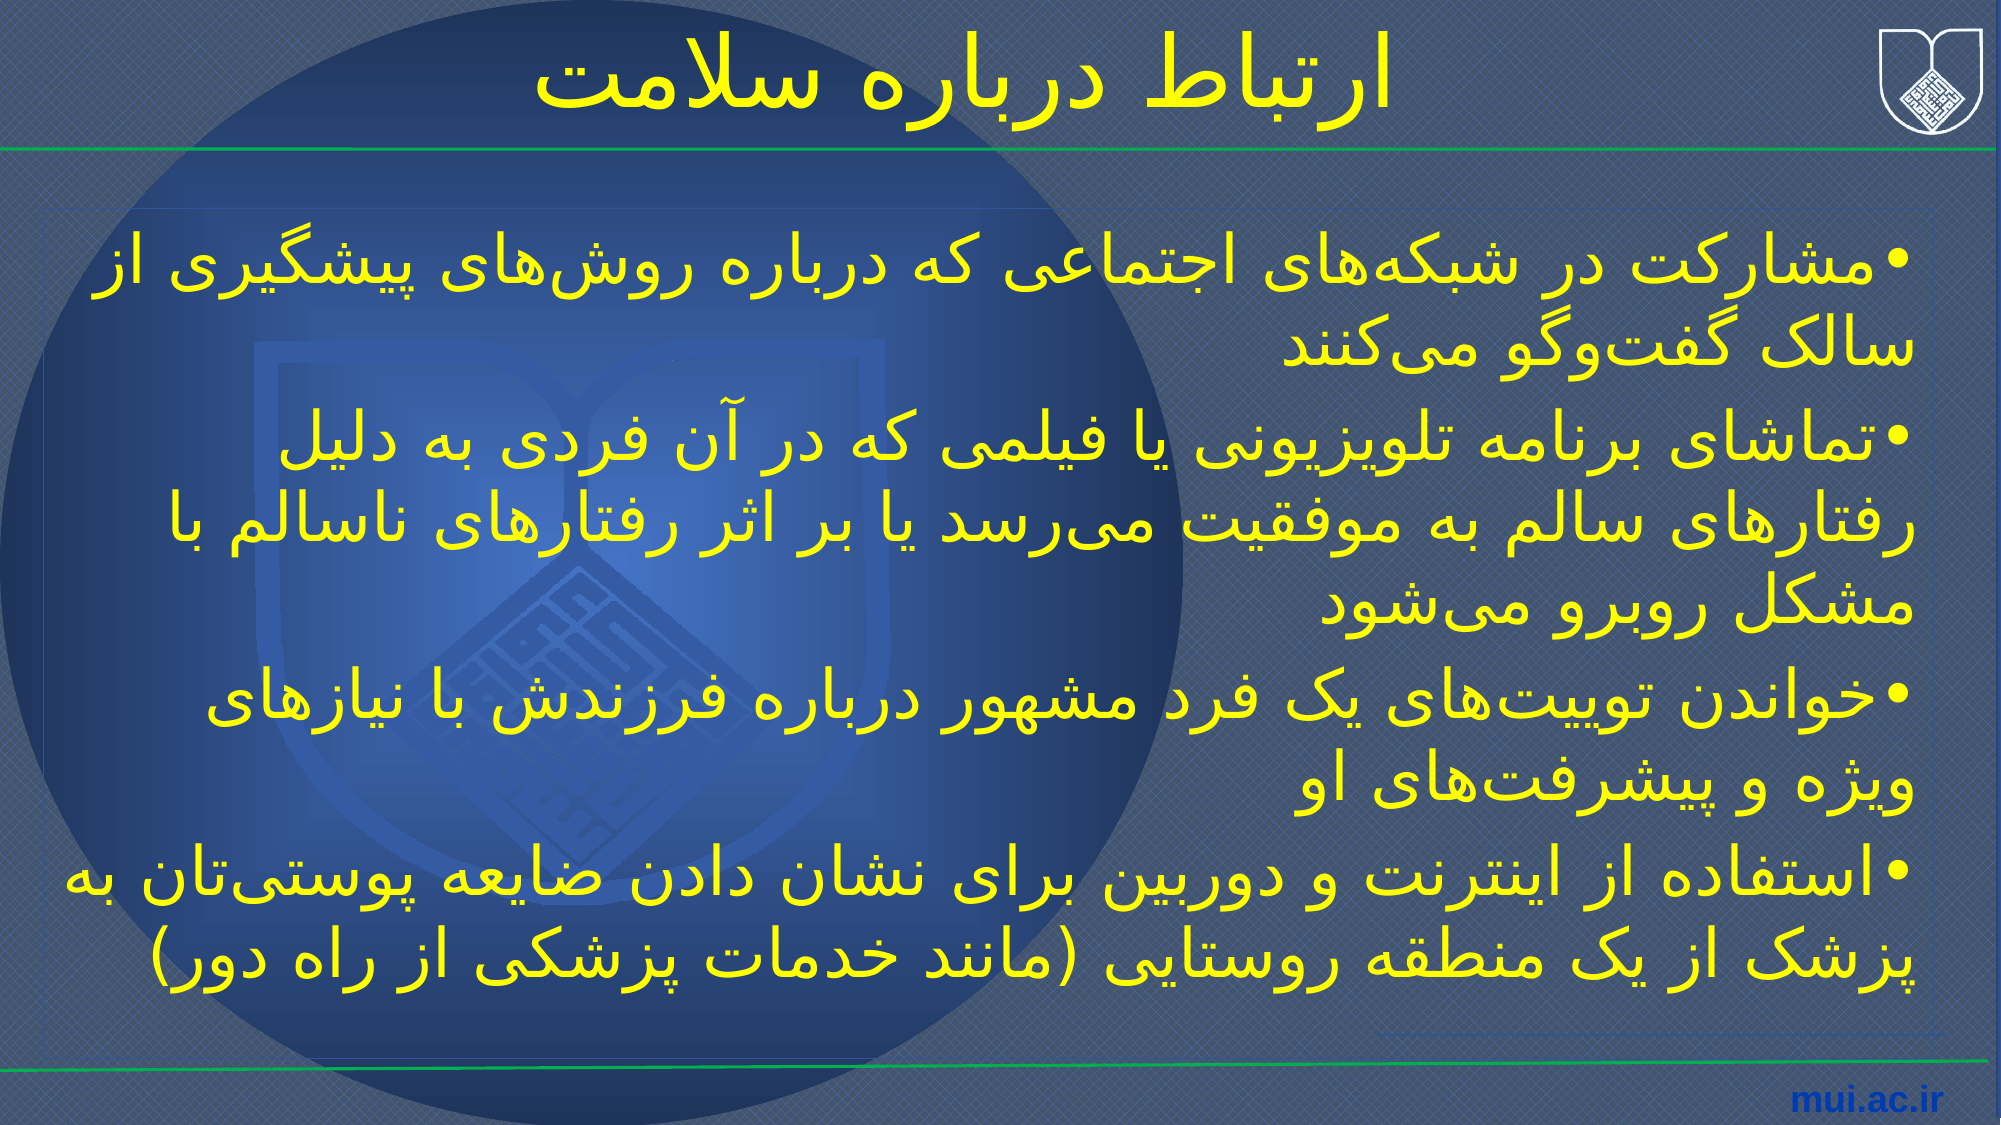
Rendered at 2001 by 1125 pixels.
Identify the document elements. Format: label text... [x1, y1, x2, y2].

text_box ارتباط درباره سلامت [456, 0, 1473, 117]
list • مشارکت در شبکه‌های اجتماعی که درباره روش‌های پیشگیری از سالک گفت‌وگو می‌کنند • تماشای برنامه تلویزیونی یا فیلمی که در آن فردی به دلیل رفتارهای سالم به موفقیت می‌رسد یا بر اثر رفتارهای ناسالم با مشکل روبرو می‌شود • خواندن توییت‌های یک فرد مشهور درباره فرزندش با نیازهای ویژه و پیشرفت‌های او • استفاده از اینترنت و دوربین برای نشان دادن ضایعه پوستی‌تان به پزشک از یک منطقه روستایی (مانند خدمات پزشکی از راه دور) [43, 208, 1934, 1059]
picture [1874, 0, 1988, 138]
